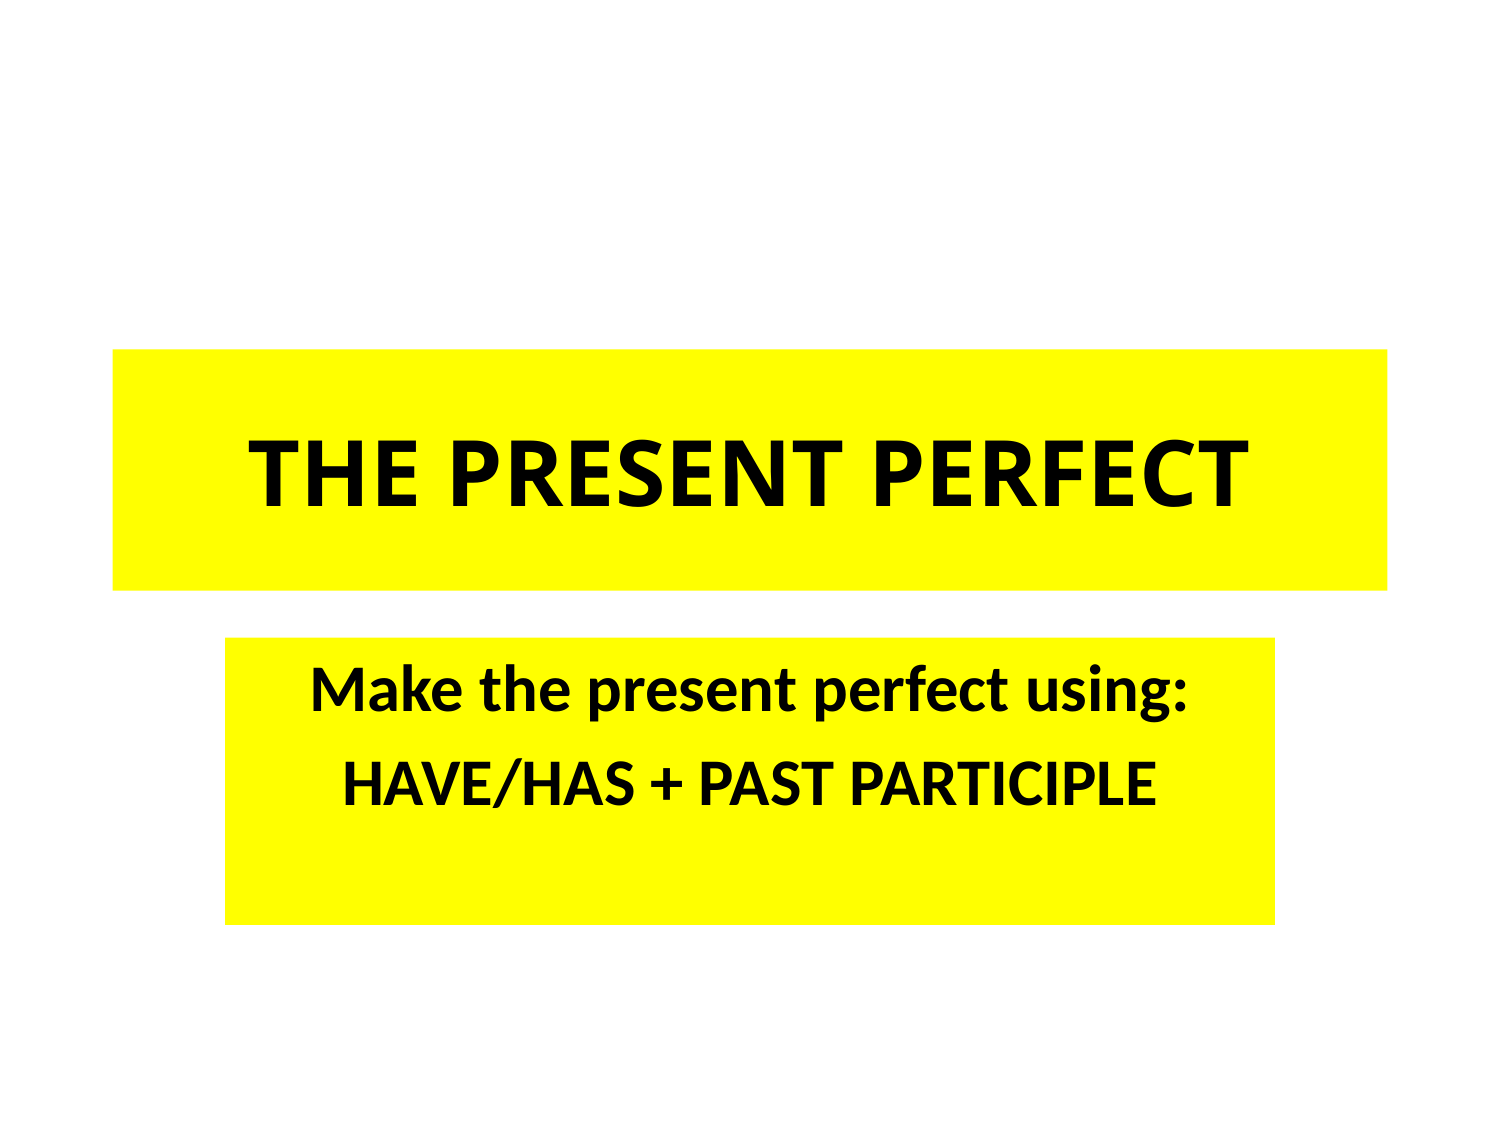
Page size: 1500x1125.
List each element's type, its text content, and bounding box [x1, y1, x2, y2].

title THE PRESENT PERFECT [112, 349, 1388, 591]
subtitle Make the present perfect using: HAVE/HAS + PAST PARTICIPLE [225, 637, 1275, 925]
